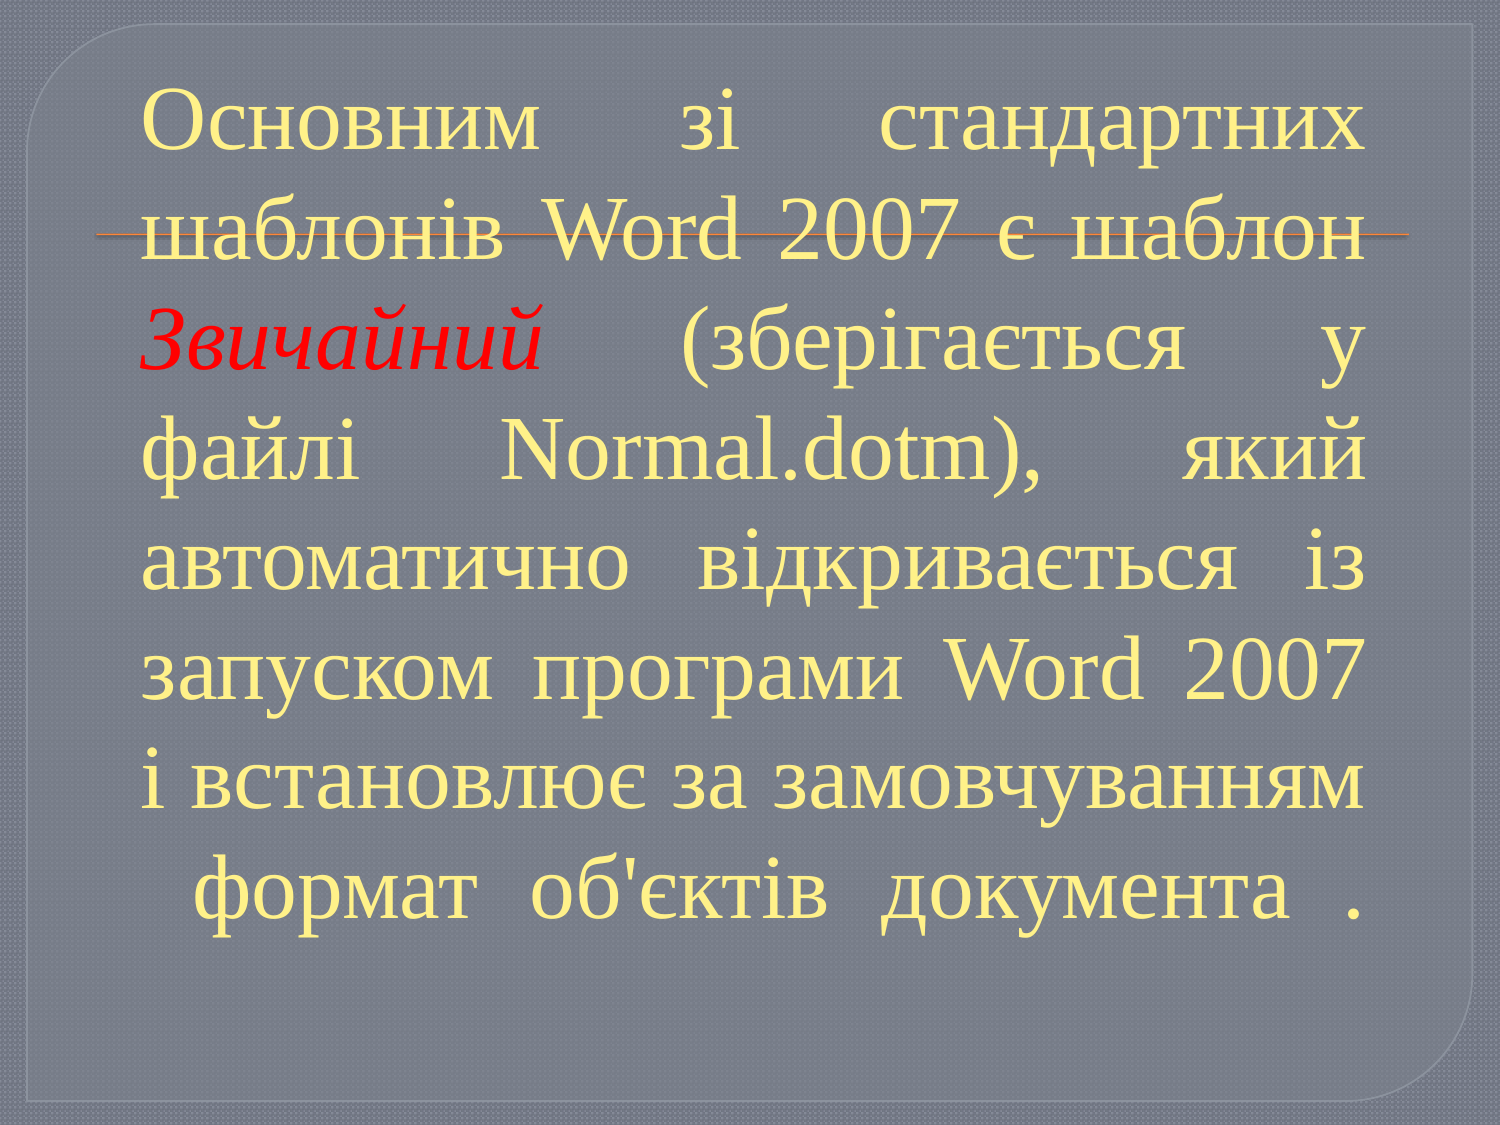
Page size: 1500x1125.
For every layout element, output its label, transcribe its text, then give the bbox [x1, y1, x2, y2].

title Основним зі стандартних шаблонів Word 2007 є шаблон Звичайний (зберігається у файлі Normal.dotm), який автоматично відкривається із запуском програми Word 2007 і встановлює за замовчуванням формат об'єктів документа . [117, 70, 1383, 1055]
